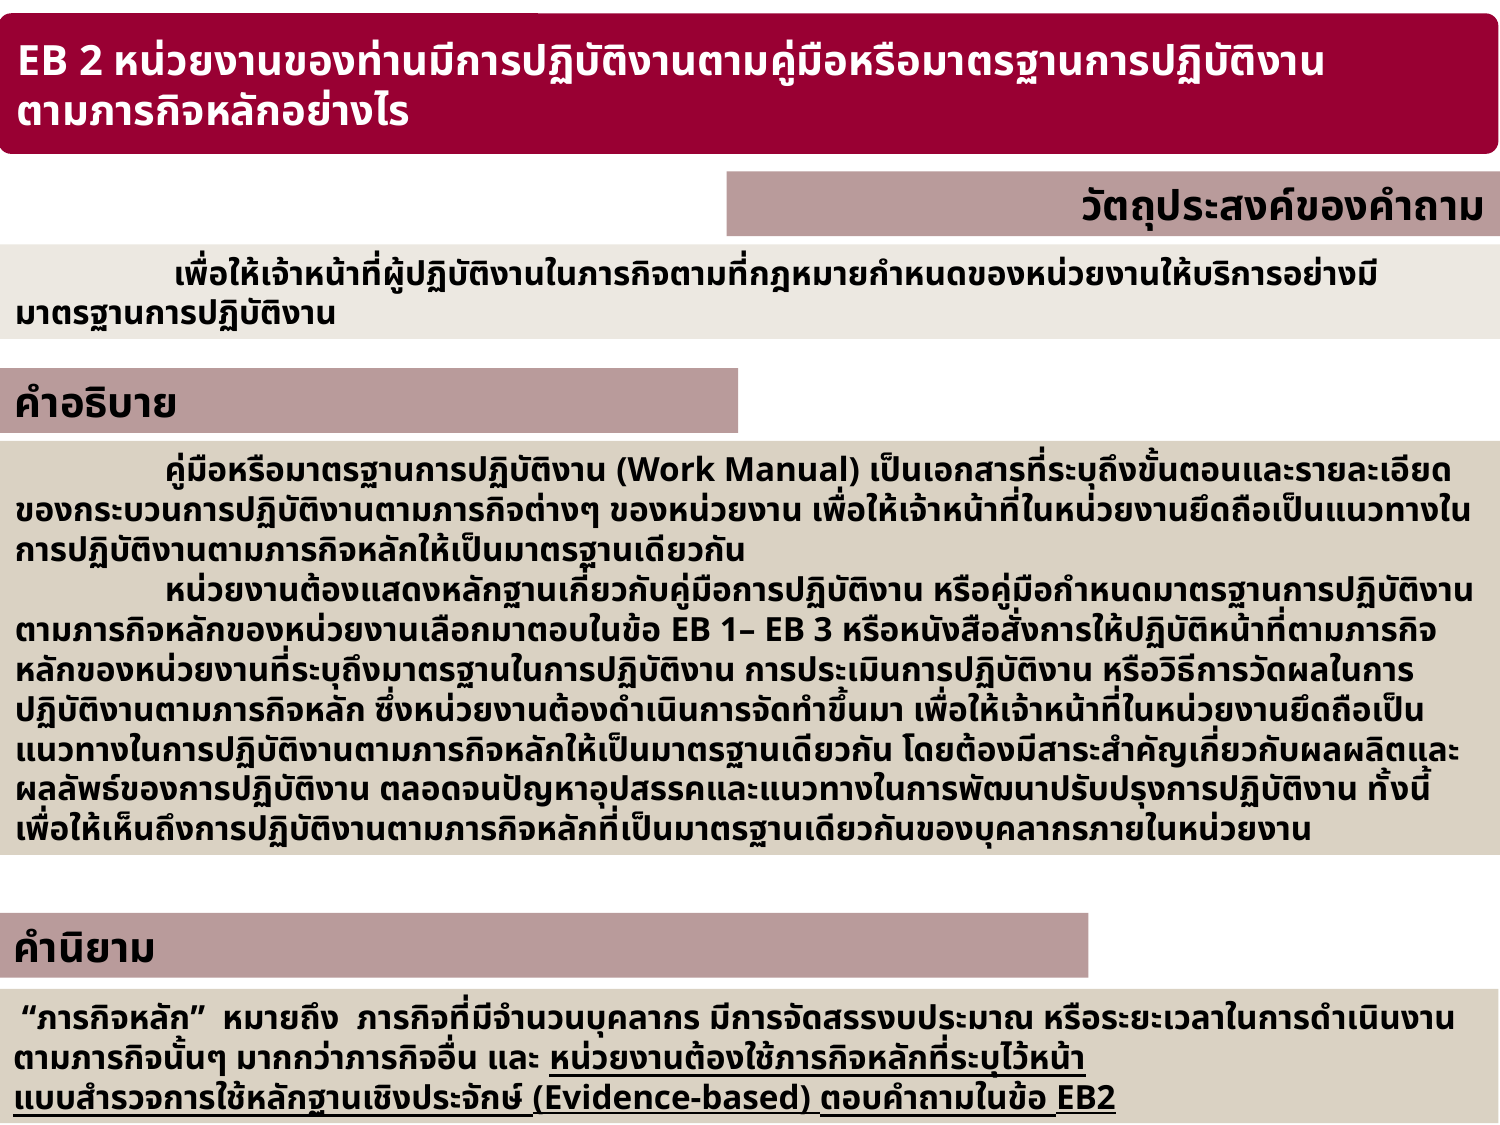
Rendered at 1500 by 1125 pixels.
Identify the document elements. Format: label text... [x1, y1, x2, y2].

text_box คำอธิบาย [0, 368, 739, 433]
text_box คู่มือหรือมาตรฐานการปฏิบัติงาน (Work Manual) เป็นเอกสารที่ระบุถึงขั้นตอนและรายละเอียดของกระบวนการปฏิบัติงานตามภารกิจต่างๆ ของหน่วยงาน เพื่อให้เจ้าหน้าที่ในหน่วยงานยึดถือเป็นแนวทางในการปฏิบัติงานตามภารกิจหลักให้เป็นมาตรฐานเดียวกัน หน่วยงานต้องแสดงหลักฐานเกี่ยวกับคู่มือการปฏิบัติงาน หรือคู่มือกำหนดมาตรฐานการปฏิบัติงานตามภารกิจหลักของหน่วยงานเลือกมาตอบในข้อ EB 1– EB 3 หรือหนังสือสั่งการให้ปฏิบัติหน้าที่ตามภารกิจหลักของหน่วยงานที่ระบุถึงมาตรฐานในการปฏิบัติงาน การประเมินการปฏิบัติงาน หรือวิธีการวัดผลในการปฏิบัติงานตามภารกิจหลัก ซึ่งหน่วยงานต้องดำเนินการจัดทำขึ้นมา เพื่อให้เจ้าหน้าที่ในหน่วยงานยึดถือเป็นแนวทางในการปฏิบัติงานตามภารกิจหลักให้เป็นมาตรฐานเดียวกัน โดยต้องมีสาระสำคัญเกี่ยวกับผลผลิตและผลลัพธ์ของการปฏิบัติงาน ตลอดจนปัญหาอุปสรรคและแนวทางในการพัฒนาปรับปรุงการปฏิบัติงาน ทั้งนี้ เพื่อให้เห็นถึงการปฏิบัติงานตามภารกิจหลักที่เป็นมาตรฐานเดียวกันของบุคลากรภายในหน่วยงาน [0, 440, 1500, 855]
text_box เพื่อให้เจ้าหน้าที่ผู้ปฏิบัติงานในภารกิจตามที่กฎหมายกำหนดของหน่วยงานให้บริการอย่างมีมาตรฐานการปฏิบัติงาน [0, 244, 1500, 339]
text_box วัตถุประสงค์ของคำถาม [726, 171, 1500, 237]
text_box คำนิยาม [0, 912, 1089, 978]
text_box “ภารกิจหลัก” หมายถึง ภารกิจที่มีจำนวนบุคลากร มีการจัดสรรงบประมาณ หรือระยะเวลาในการดำเนินงานตามภารกิจนั้นๆ มากกว่าภารกิจอื่น และ หน่วยงานต้องใช้ภารกิจหลักที่ระบุไว้หน้า แบบสำรวจการใช้หลักฐานเชิงประจักษ์ (Evidence-based) ตอบคำถามในข้อ EB2 [0, 988, 1499, 1124]
text_box EB 2 หน่วยงานของท่านมีการปฏิบัติงานตามคู่มือหรือมาตรฐานการปฏิบัติงาน ตามภารกิจหลักอย่างไร [0, 13, 1499, 154]
